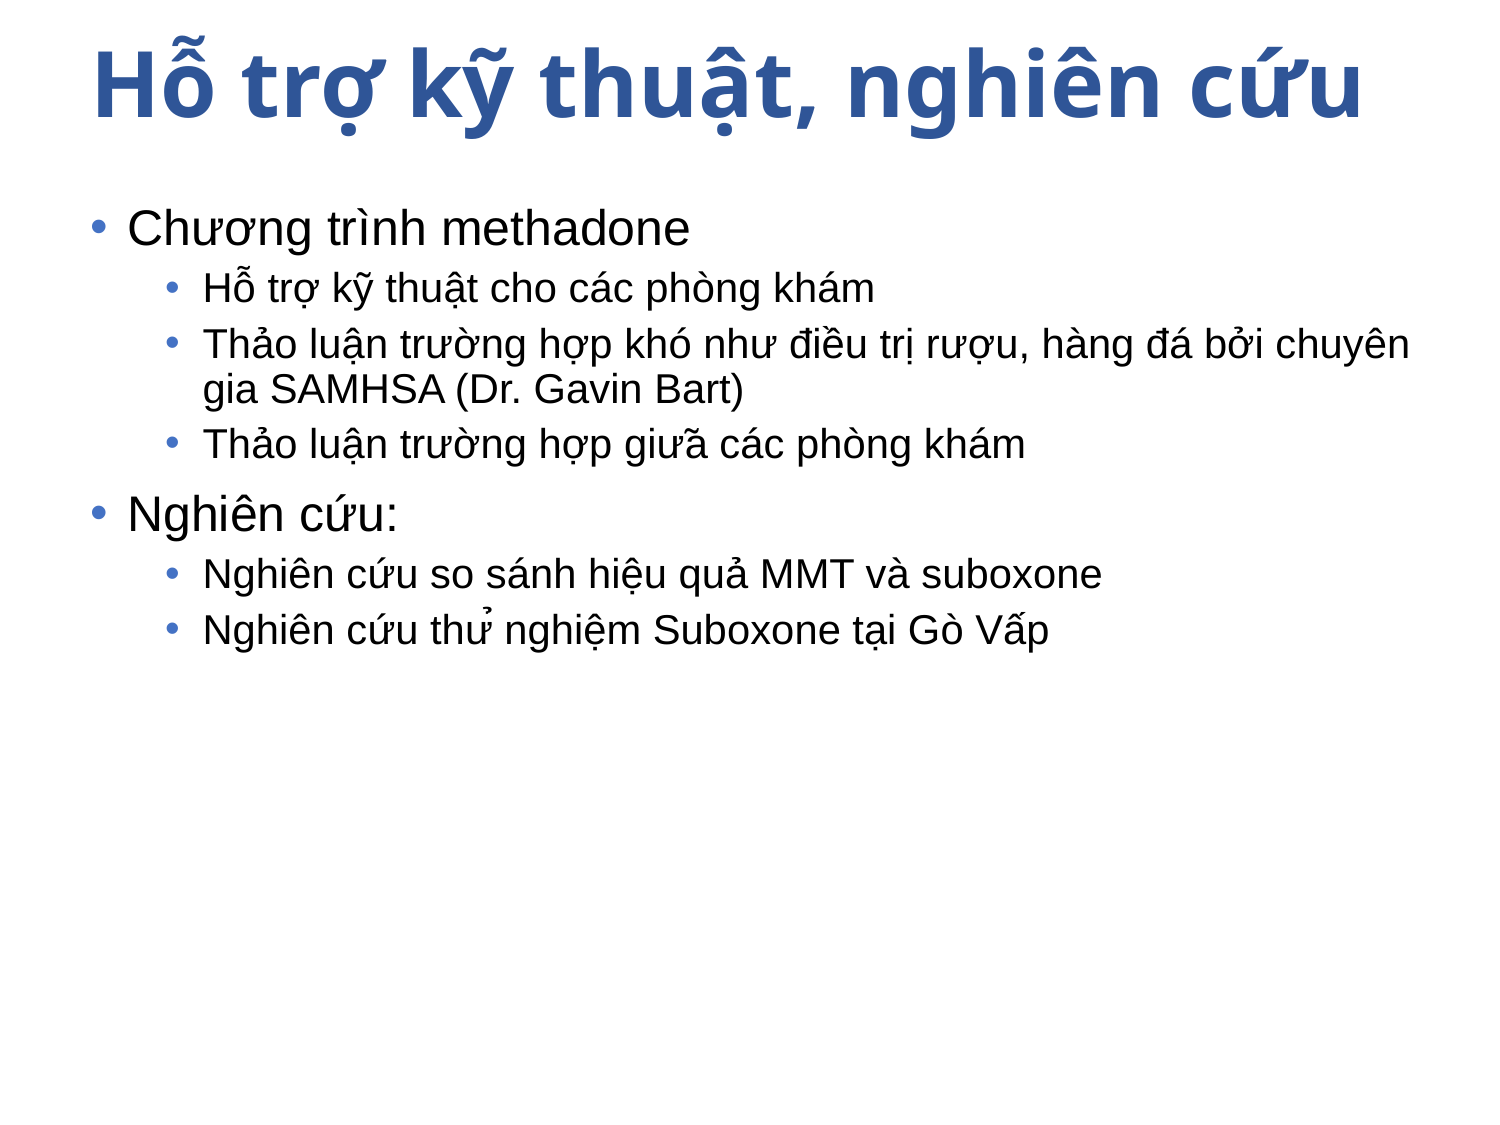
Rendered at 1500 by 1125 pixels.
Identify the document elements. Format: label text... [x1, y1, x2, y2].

title Hỗ trợ kỹ thuật, nghiên cứu [75, 12, 1425, 163]
list Chương trình methadone Hỗ trợ kỹ thuật cho các phòng khám Thảo luận trường hợp khó như điều trị rượu, hàng đá bởi chuyên gia SAMHSA (Dr. Gavin Bart) Thảo luận trường hợp giữa các phòng khám Nghiên cứu: Nghiên cứu so sánh hiệu quả MMT và suboxone Nghiên cứu thử nghiệm Suboxone tại Gò Vấp [75, 194, 1475, 983]
